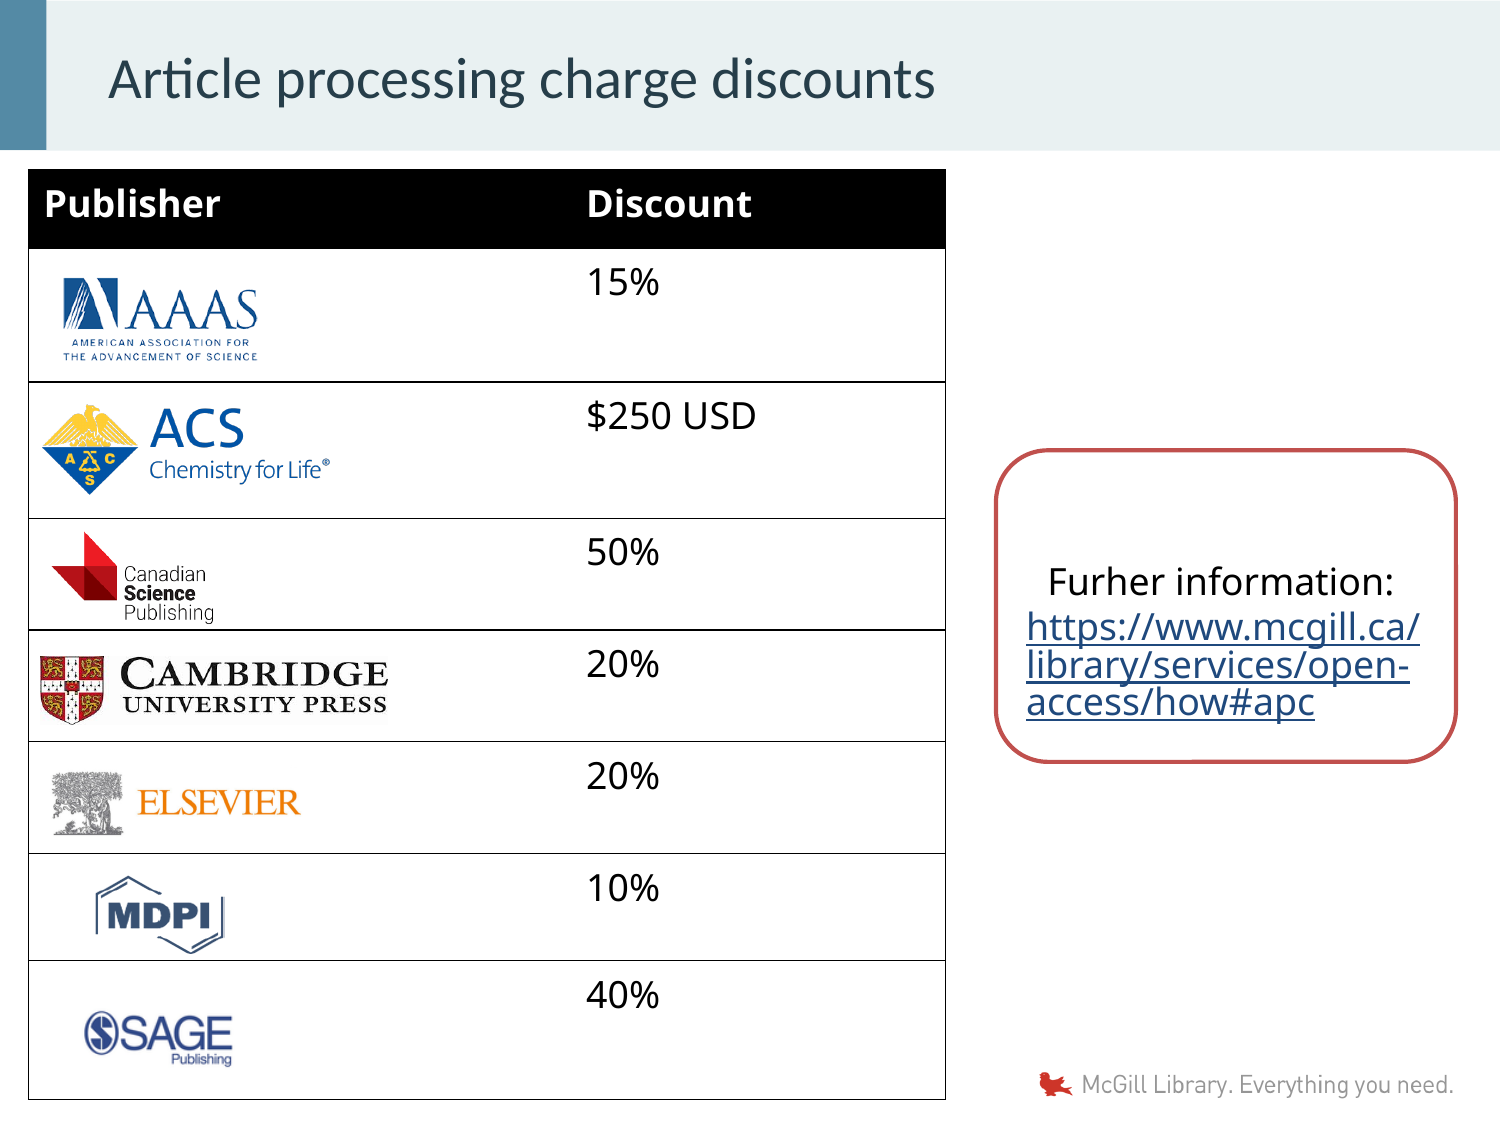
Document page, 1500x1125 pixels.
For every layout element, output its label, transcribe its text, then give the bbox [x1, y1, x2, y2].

table_cell [29, 249, 571, 381]
table_cell 50% [571, 519, 945, 629]
picture [40, 267, 283, 368]
table_cell [29, 961, 571, 1099]
picture [40, 403, 331, 496]
text_box Furher information: https://www.mcgill.ca/library/services/open-access/how#apc [993, 448, 1459, 764]
table_cell [29, 854, 571, 960]
picture [1076, 1070, 1458, 1102]
table_cell [29, 742, 571, 853]
table_cell 40% [571, 961, 945, 1099]
table_header Publisher [29, 170, 571, 247]
table_cell 20% [571, 742, 945, 853]
title Article processing charge discounts [63, 0, 1500, 150]
table_cell $250 USD [571, 383, 945, 518]
table_cell 20% [571, 631, 945, 741]
table_cell [29, 631, 571, 741]
table_header Discount [571, 170, 945, 247]
table_cell 15% [571, 249, 945, 381]
table_cell [29, 519, 571, 629]
picture [48, 529, 215, 626]
picture [71, 1005, 256, 1077]
table_cell [29, 383, 571, 518]
table_cell 10% [571, 854, 945, 960]
picture [48, 761, 307, 842]
picture [40, 655, 388, 725]
picture [94, 874, 226, 955]
picture [1037, 1070, 1075, 1098]
